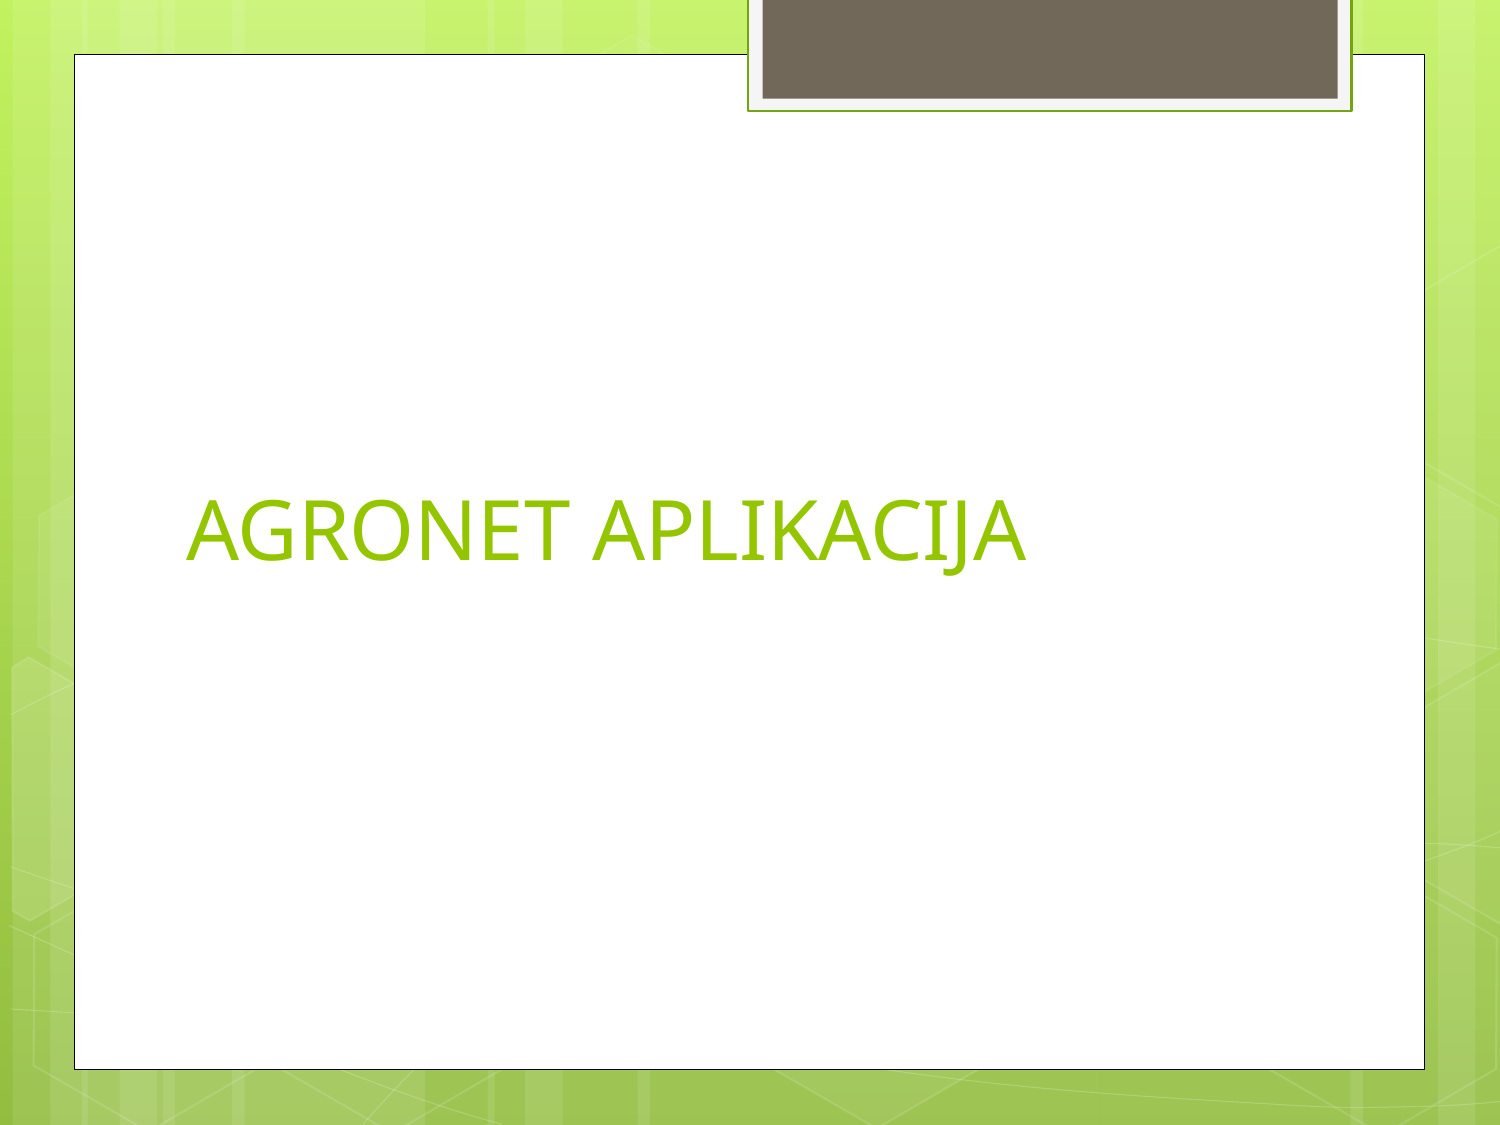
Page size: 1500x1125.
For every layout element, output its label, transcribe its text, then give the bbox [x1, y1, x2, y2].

title AGRONET APLIKACIJA [171, 397, 1324, 585]
